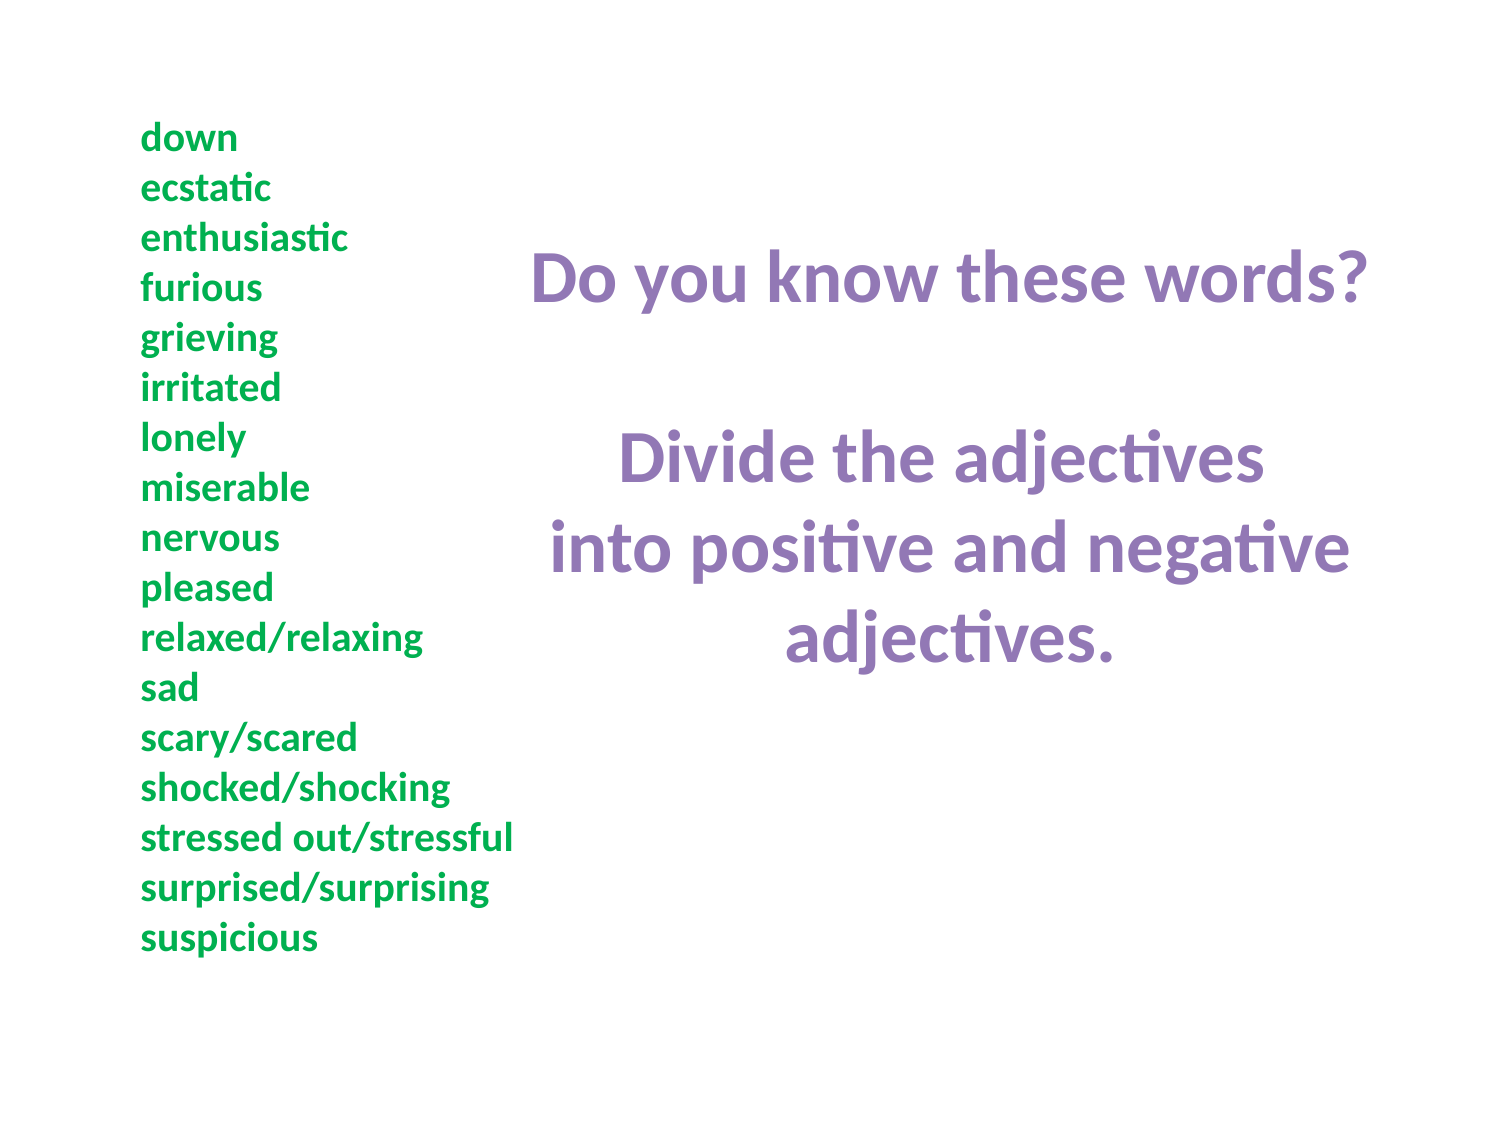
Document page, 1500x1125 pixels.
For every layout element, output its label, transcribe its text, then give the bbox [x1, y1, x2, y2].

text_box Do you know these words? Divide the adjectives into positive and negative adjectives. [490, 219, 1412, 685]
text_box down ecstatic enthusiastic furious grieving irritated lonely miserable nervous pleased relaxed/relaxing sad scary/scared shocked/shocking stressed out/stressful surprised/surprising suspicious [125, 101, 530, 968]
